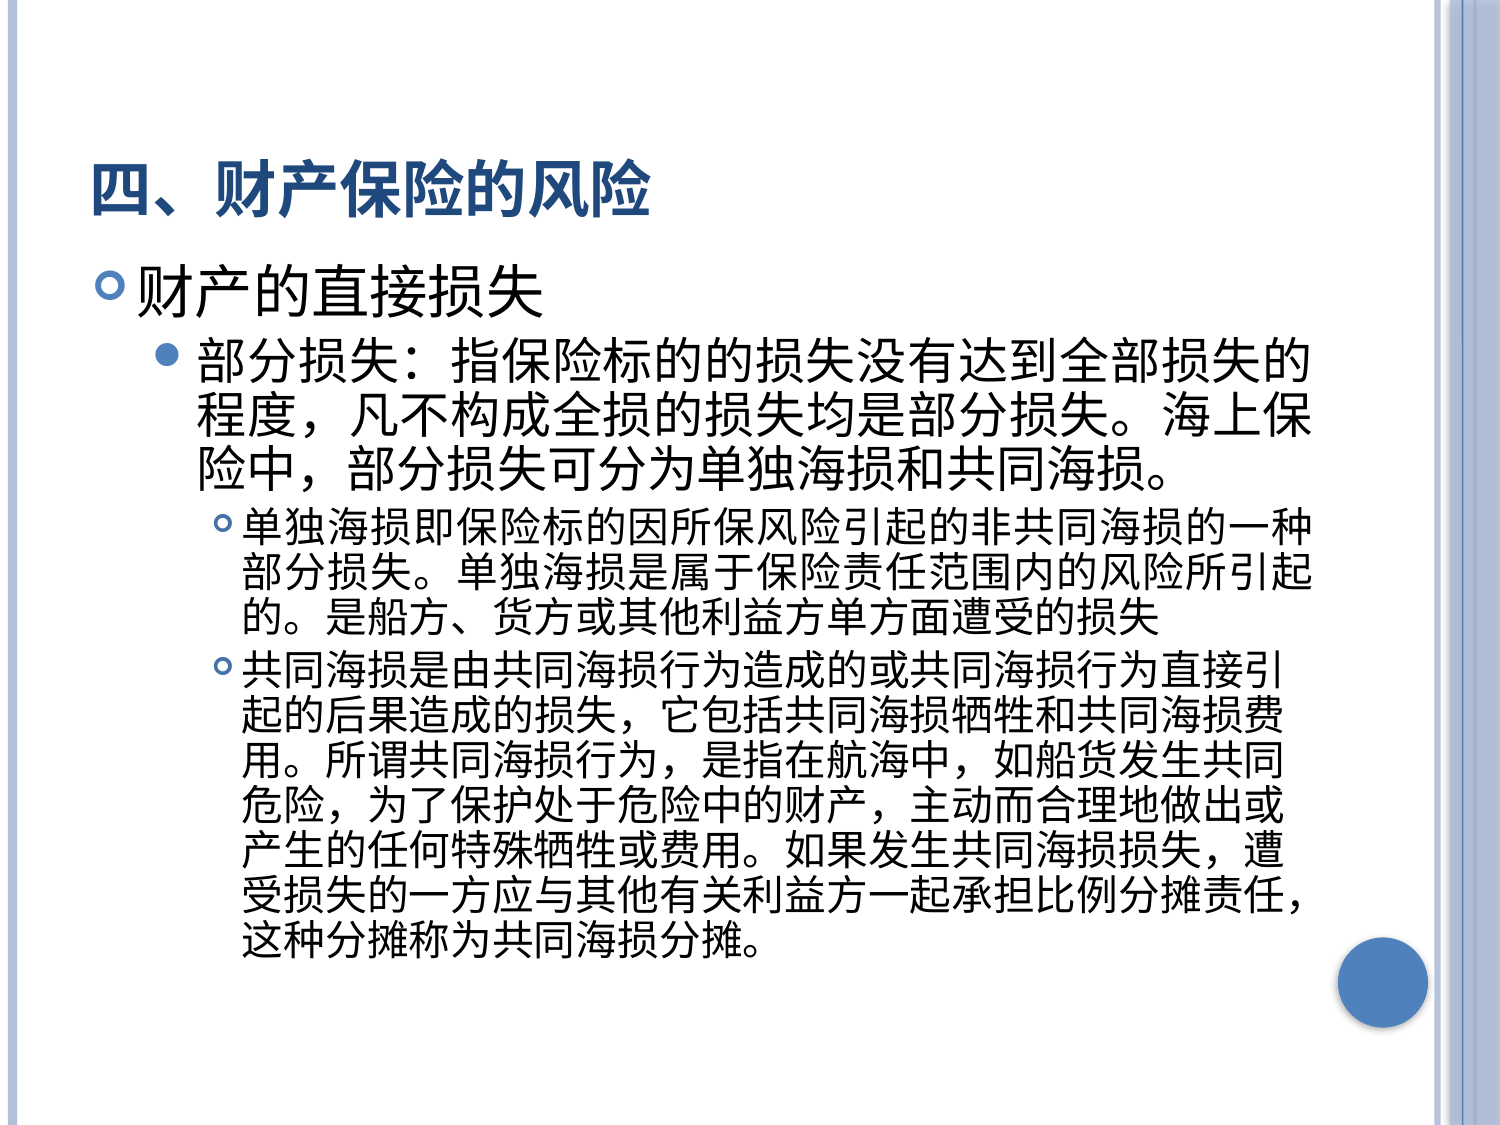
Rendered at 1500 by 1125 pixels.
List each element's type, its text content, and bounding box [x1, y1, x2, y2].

title 四、财产保险的风险 [75, 45, 1300, 233]
list 财产的直接损失 部分损失：指保险标的的损失没有达到全部损失的程度，凡不构成全损的损失均是部分损失。海上保险中，部分损失可分为单独海损和共同海损。 单独海损即保险标的因所保风险引起的非共同海损的一种部分损失。单独海损是属于保险责任范围内的风险所引起的。是船方、货方或其他利益方单方面遭受的损失 共同海损是由共同海损行为造成的或共同海损行为直接引起的后果造成的损失，它包括共同海损牺牲和共同海损费用。所谓共同海损行为，是指在航海中，如船货发生共同危险，为了保护处于危险中的财产，主动而合理地做出或产生的任何特殊牺牲或费用。如果发生共同海损损失，遭受损失的一方应与其他有关利益方一起承担比例分摊责任，这种分摊称为共同海损分摊。 [76, 255, 1329, 994]
